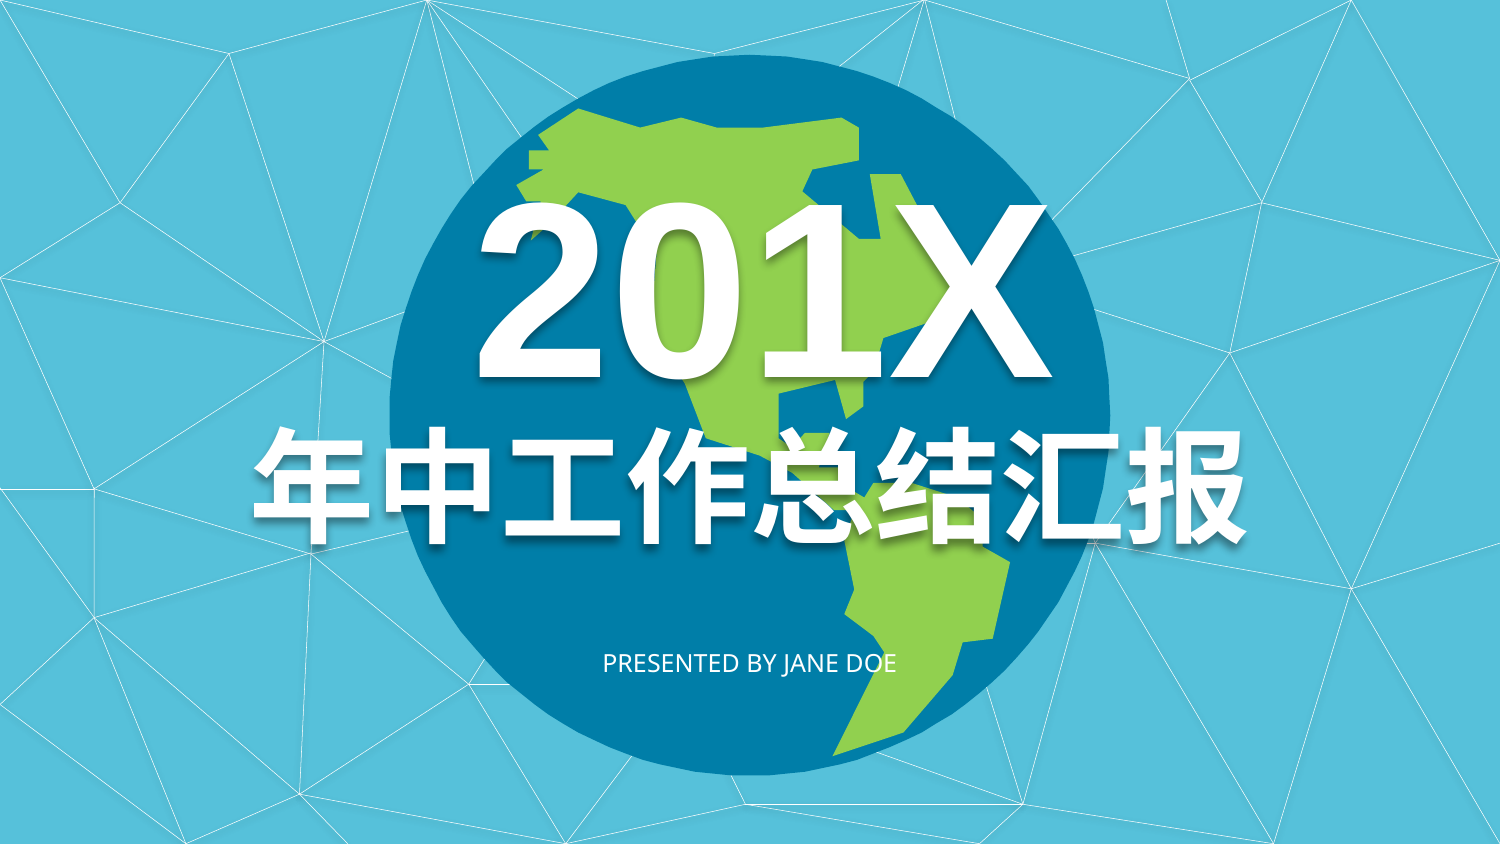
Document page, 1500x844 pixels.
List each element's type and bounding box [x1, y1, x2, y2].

text_box [389, 54, 1111, 776]
text_box [0, 0, 1500, 844]
